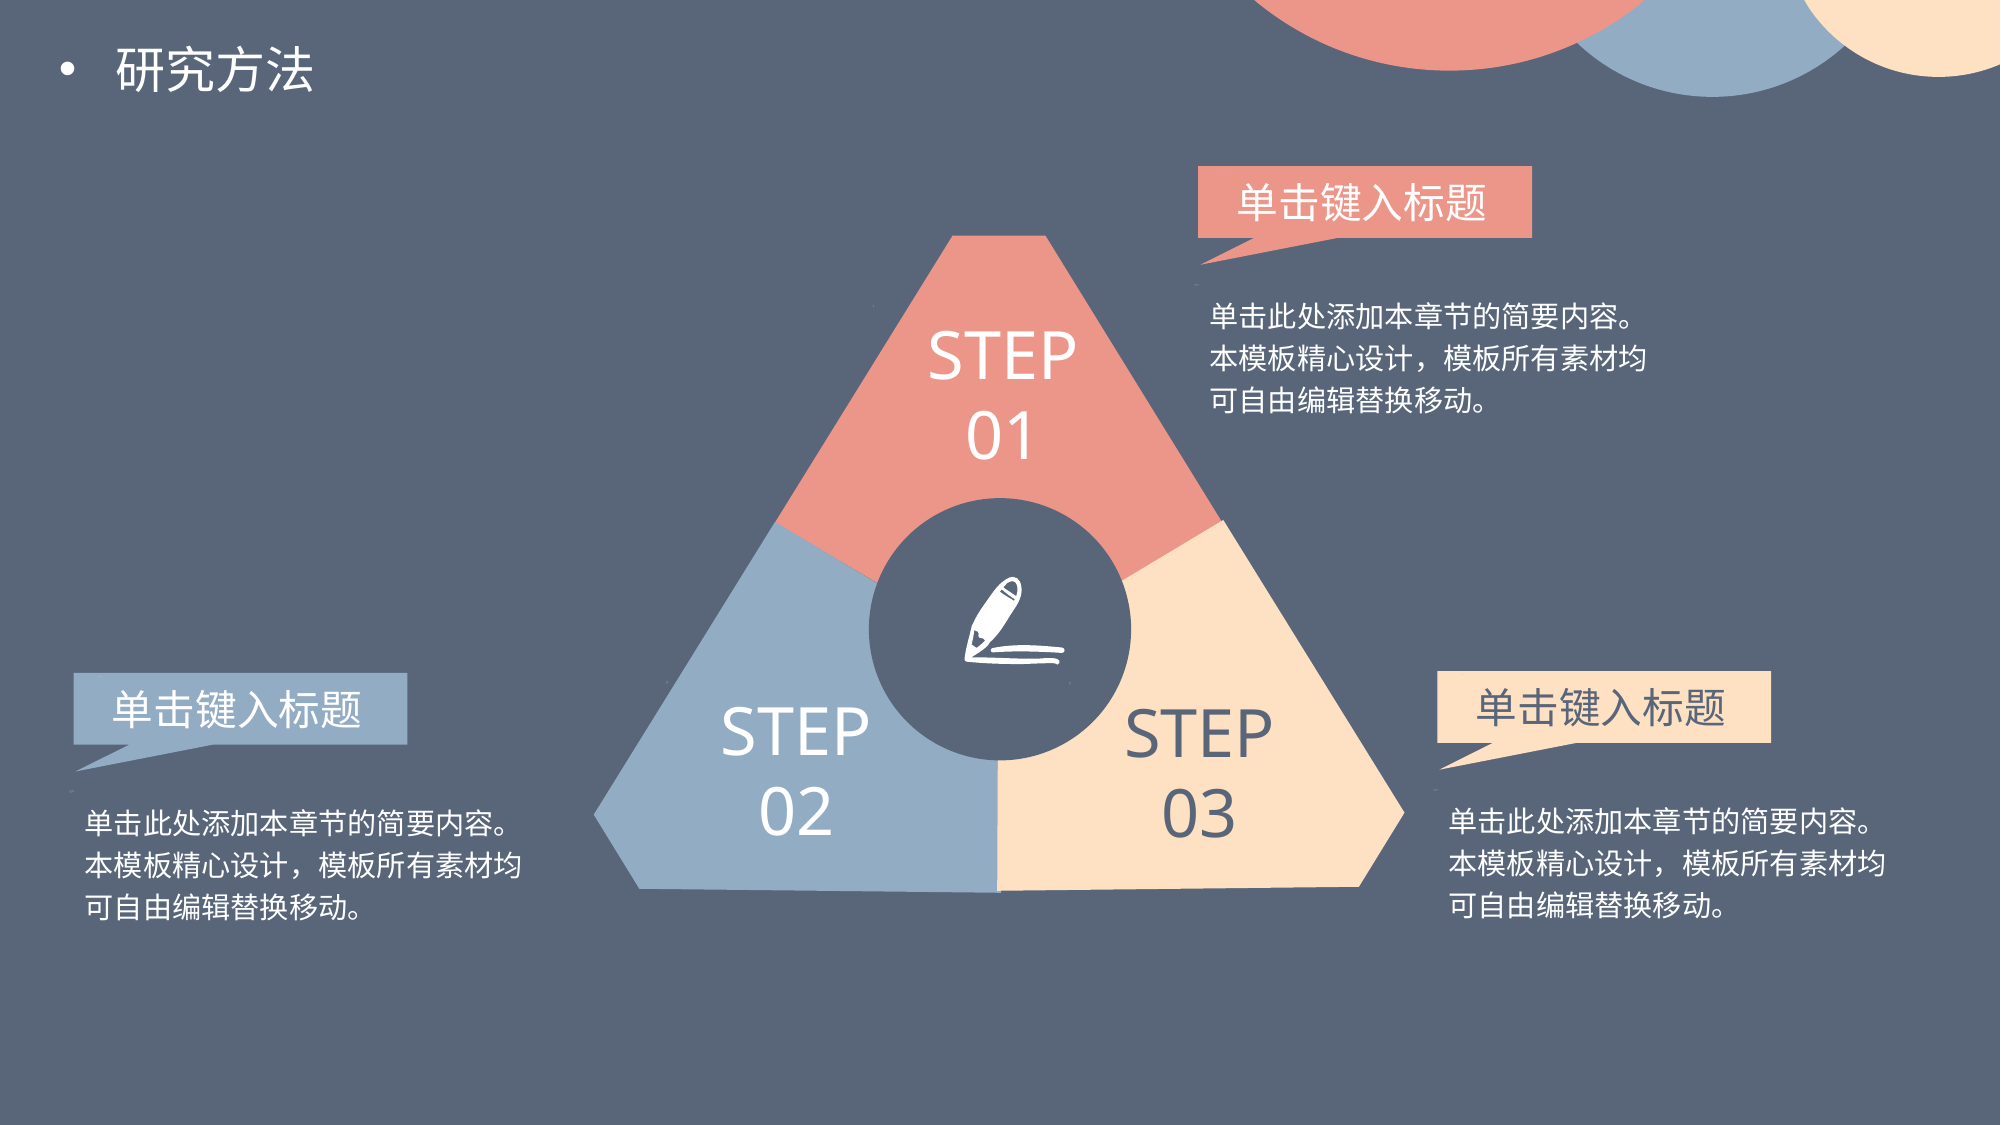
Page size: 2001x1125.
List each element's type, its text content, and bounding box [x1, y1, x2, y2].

text_box STEP 01 [872, 305, 1135, 481]
text_box 单击此处添加本章节的简要内容。本模板精心设计，模板所有素材均可自由编辑替换移动。 [1433, 789, 1911, 930]
text_box [996, 691, 1406, 892]
text_box [675, 520, 877, 681]
text_box [1436, 670, 1773, 771]
text_box [1122, 518, 1325, 682]
text_box 单击此处添加本章节的简要内容。本模板精心设计，模板所有素材均可自由编辑替换移动。 [69, 790, 547, 932]
text_box [775, 363, 1222, 580]
text_box 单击此处添加本章节的简要内容。本模板精心设计，模板所有素材均可自由编辑替换移动。 [1194, 284, 1672, 425]
text_box 研究方法 [58, 31, 396, 106]
text_box 单击键入标题 [1221, 169, 1509, 235]
text_box [990, 645, 1065, 653]
text_box STEP 03 [1068, 682, 1331, 858]
text_box [592, 697, 1003, 894]
text_box [867, 497, 1133, 762]
text_box 单击键入标题 [97, 676, 384, 742]
text_box 单击键入标题 [1461, 674, 1748, 740]
text_box [908, 234, 1090, 305]
text_box [964, 576, 1060, 665]
text_box [1197, 165, 1534, 266]
text_box STEP 02 [665, 681, 928, 856]
text_box [72, 671, 409, 773]
